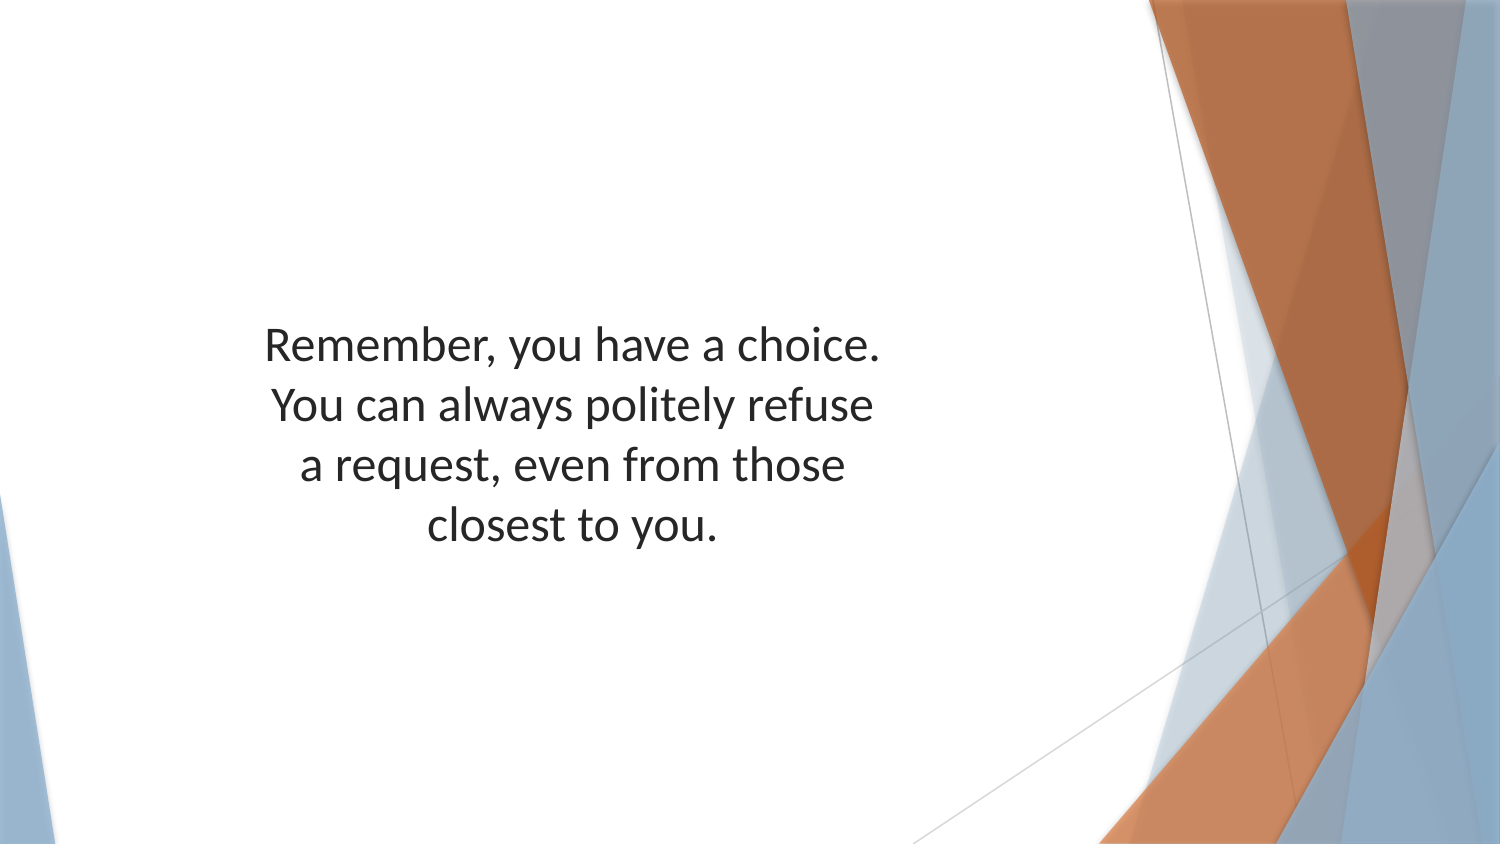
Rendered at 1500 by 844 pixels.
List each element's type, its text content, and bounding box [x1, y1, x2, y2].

list Remember, you have a choice. You can always politely refuse a request, even from those closest to you. [242, 303, 904, 540]
